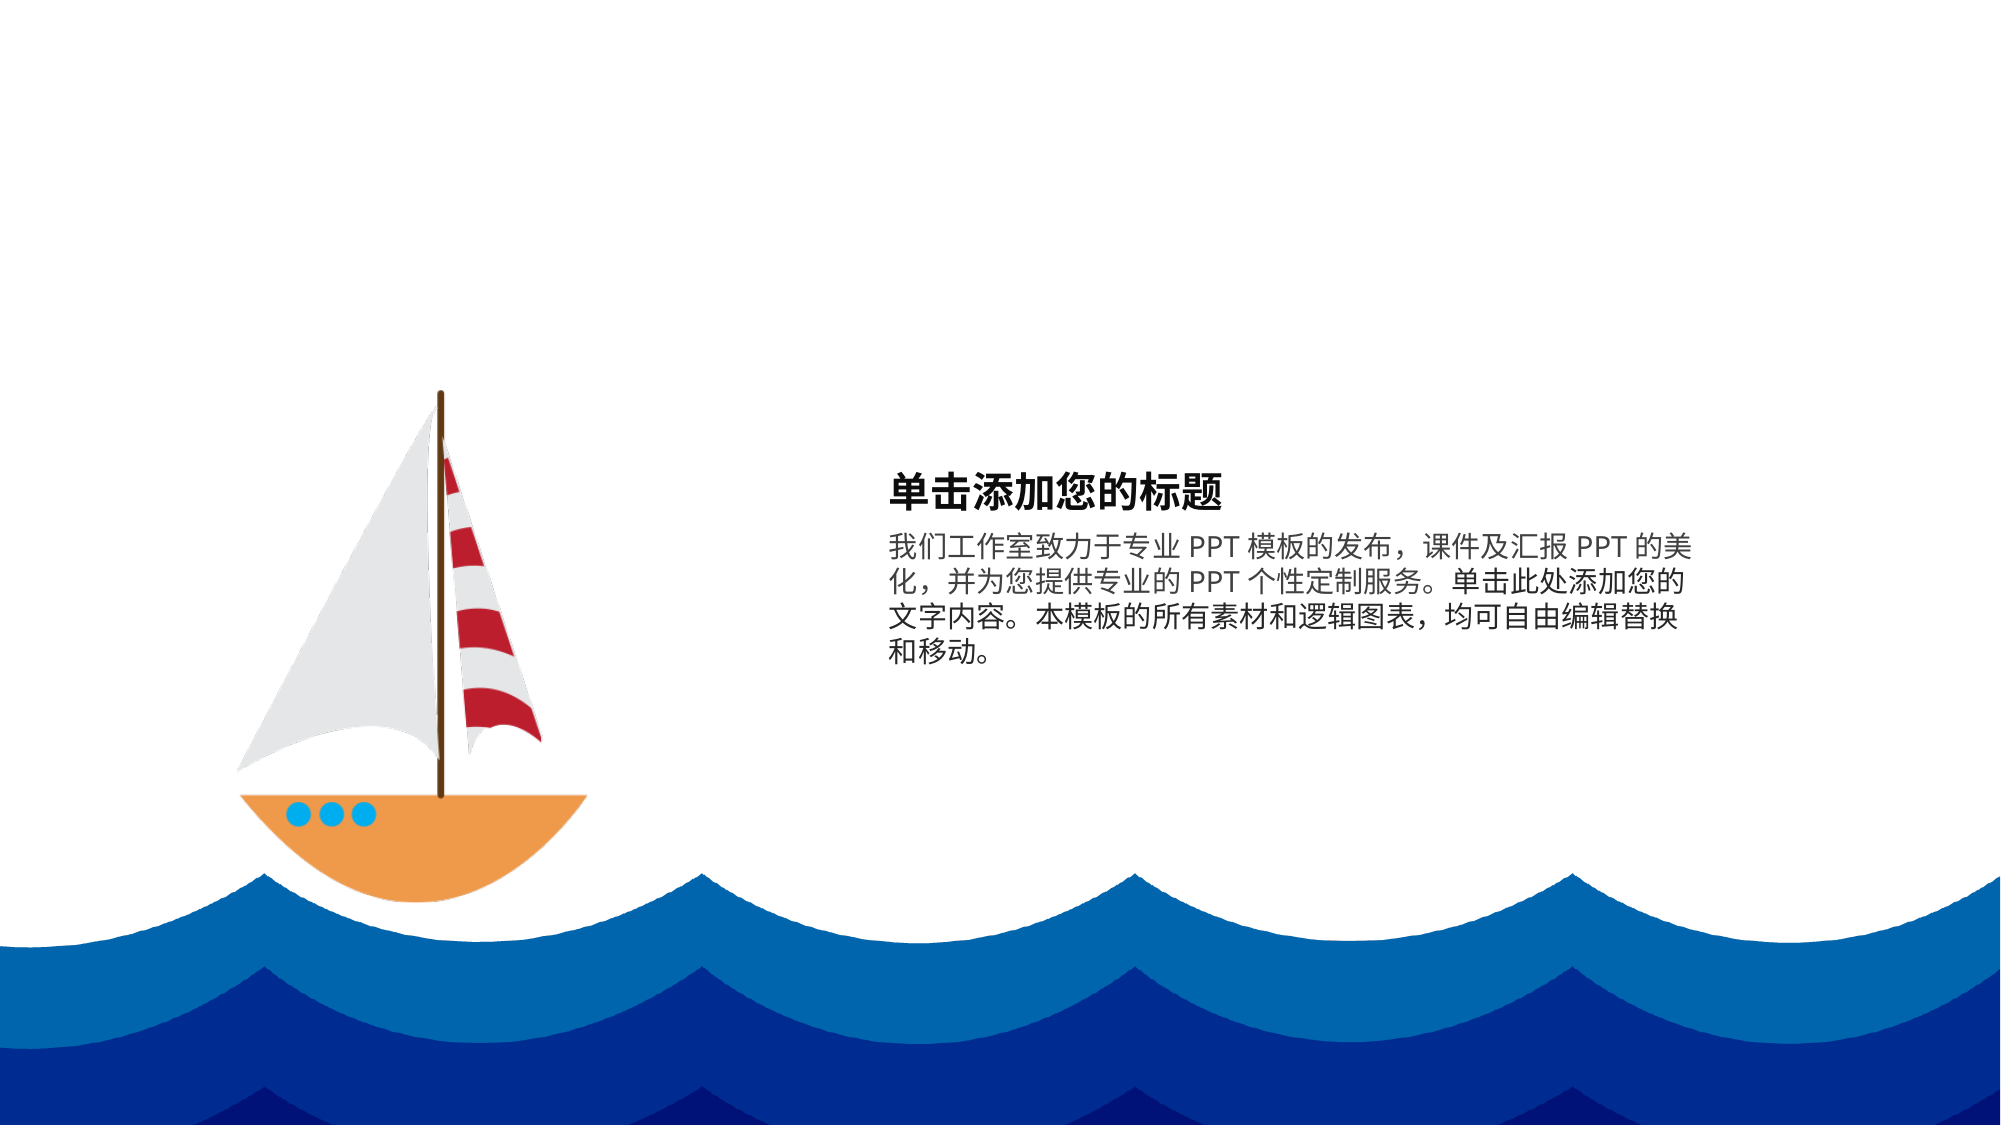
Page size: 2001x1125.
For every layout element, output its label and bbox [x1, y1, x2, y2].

text_box [874, 458, 1718, 642]
picture [0, 346, 2001, 1125]
